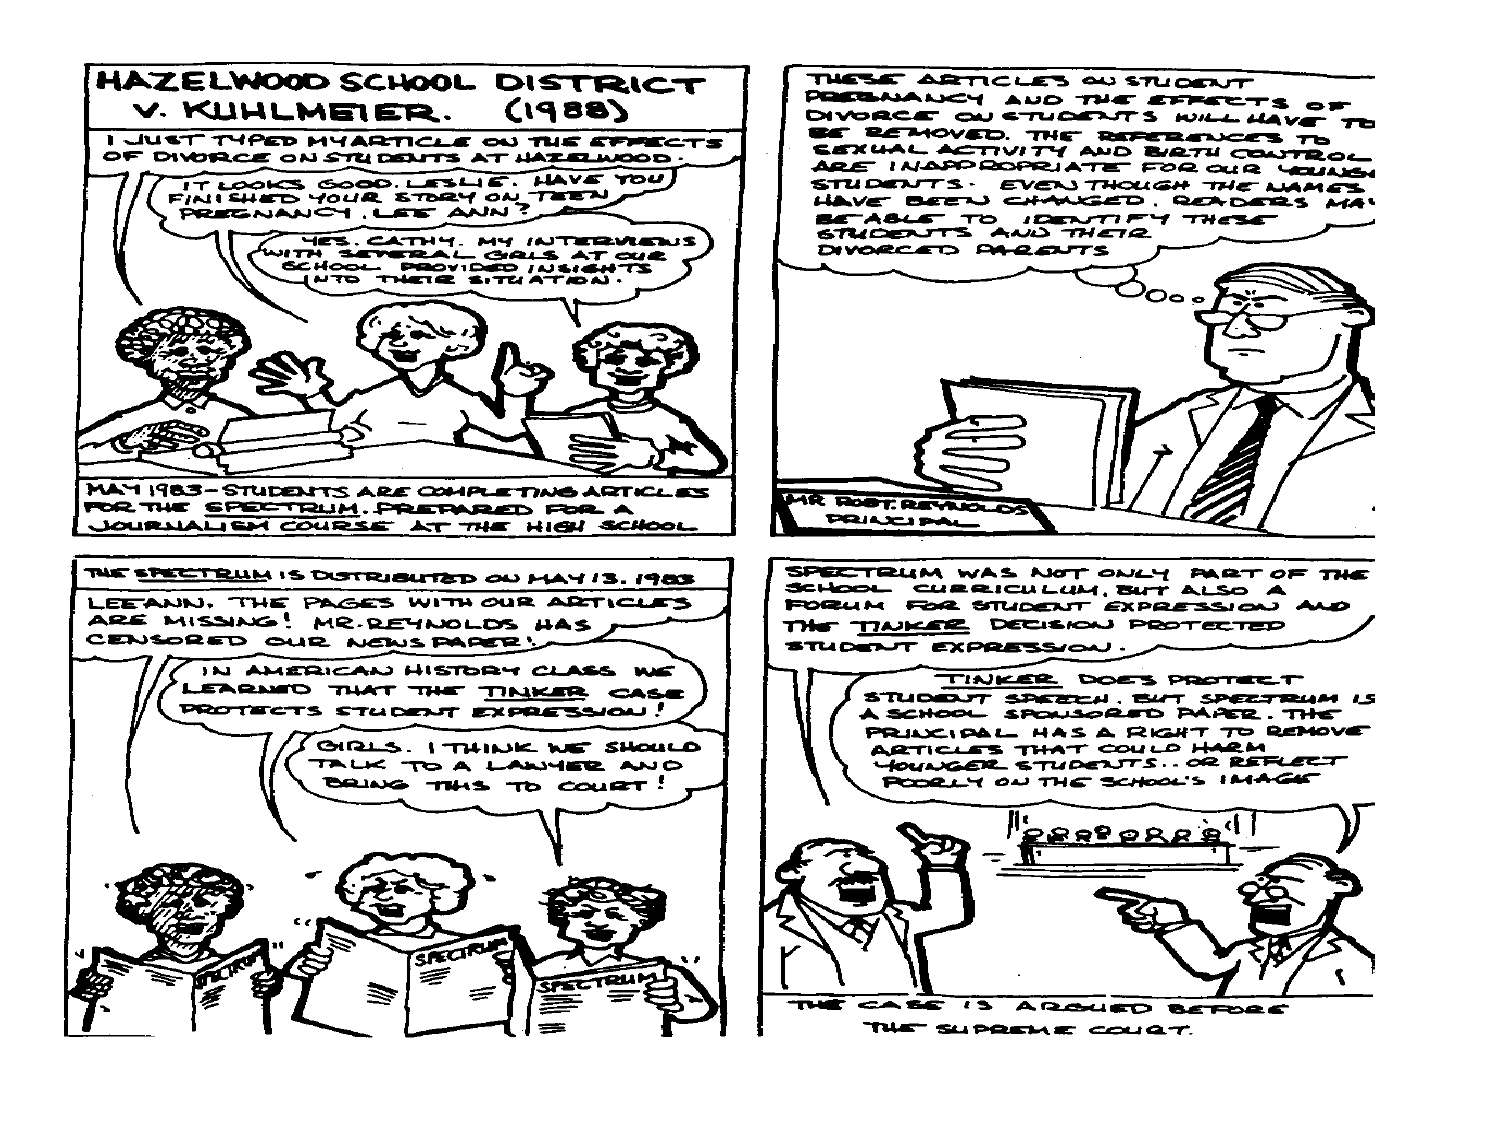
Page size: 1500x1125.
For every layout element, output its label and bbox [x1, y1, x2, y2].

picture [62, 62, 1376, 1038]
